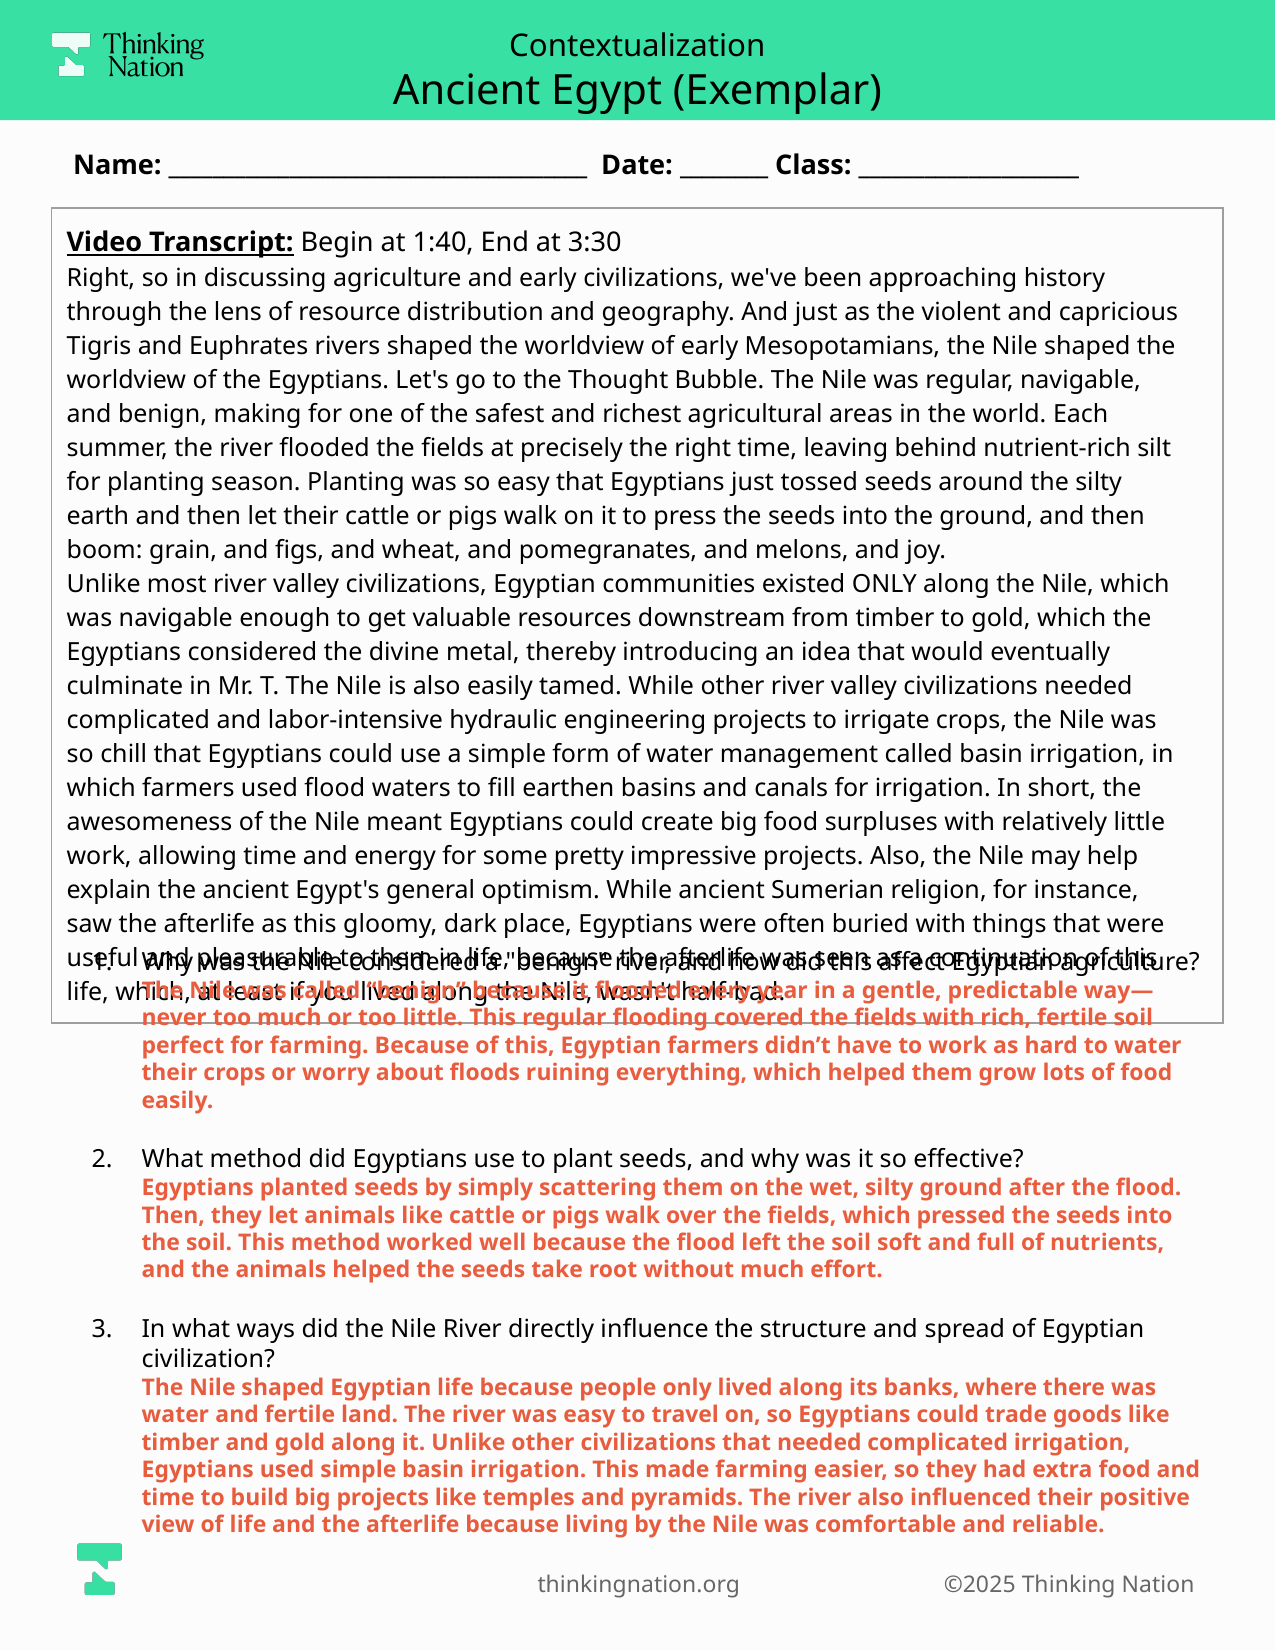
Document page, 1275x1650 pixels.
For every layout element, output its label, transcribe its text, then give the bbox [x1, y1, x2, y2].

text_box Name: ______________________________________ Date: ________ Class: ____________________ [57, 131, 1218, 194]
text_box thinkingnation.org [488, 1554, 790, 1605]
text_box Why was the Nile considered a "benign" river, and how did this affect Egyptian agriculture? The Nile was called “benign” because it flooded every year in a gentle, predictable way—never too much or too little. This regular flooding covered the fields with rich, fertile soil perfect for farming. Because of this, Egyptian farmers didn’t have to work as hard to water their crops or worry about floods ruining everything, which helped them grow lots of food easily. What method did Egyptians use to plant seeds, and why was it so effective? Egyptians planted seeds by simply scattering them on the wet, silty ground after the flood. Then, they let animals like cattle or pigs walk over the fields, which pressed the seeds into the soil. This method worked well because the flood left the soil soft and full of nutrients, and the animals helped the seeds take root without much effort. In what ways did the Nile River directly influence the structure and spread of Egyptian civilization? The Nile shaped Egyptian life because people only lived along its banks, where there was water and fertile land. The river was easy to travel on, so Egyptians could trade goods like timber and gold along it. Unlike other civilizations that needed complicated irrigation, Egyptians used simple basin irrigation. This made farming easier, so they had extra food and time to build big projects like temples and pyramids. The river also influenced their positive view of life and the afterlife because living by the Nile was comfortable and reliable. [51, 930, 1224, 1554]
picture [35, 17, 210, 91]
table_header Video Transcript: Begin at 1:40, End at 3:30 Right, so in discussing agriculture and early civilizations, we've been approaching history through the lens of resource distribution and geography. And just as the violent and capricious Tigris and Euphrates rivers shaped the worldview of early Mesopotamians, the Nile shaped the worldview of the Egyptians. Let's go to the Thought Bubble. The Nile was regular, navigable, and benign, making for one of the safest and richest agricultural areas in the world. Each summer, the river flooded the fields at precisely the right time, leaving behind nutrient-rich silt for planting season. Planting was so easy that Egyptians just tossed seeds around the silty earth and then let their cattle or pigs walk on it to press the seeds into the ground, and then boom: grain, and figs, and wheat, and pomegranates, and melons, and joy. Unlike most river valley civilizations, Egyptian communities existed ONLY along the Nile, which was navigable enough to get valuable resources downstream from timber to gold, which the Egyptians considered the divine metal, thereby introducing an idea that would eventually culminate in Mr. T. The Nile is also easily tamed. While other river valley civilizations needed complicated and labor-intensive hydraulic engineering projects to irrigate crops, the Nile was so chill that Egyptians could use a simple form of water management called basin irrigation, in which farmers used flood waters to fill earthen basins and canals for irrigation. In short, the awesomeness of the Nile meant Egyptians could create big food surpluses with relatively little work, allowing time and energy for some pretty impressive projects. Also, the Nile may help explain the ancient Egypt's general optimism. While ancient Sumerian religion, for instance, saw the afterlife as this gloomy, dark place, Egyptians were often buried with things that were useful and pleasurable to them in life, because the afterlife was seen as a continuation of this life, which, at least if you lived along the Nile, wasn't half-bad. [52, 209, 1222, 930]
picture [63, 1533, 135, 1605]
text_box Contextualization Ancient Egypt (Exemplar) [0, 0, 1275, 121]
text_box ©2025 Thinking Nation [909, 1554, 1211, 1605]
